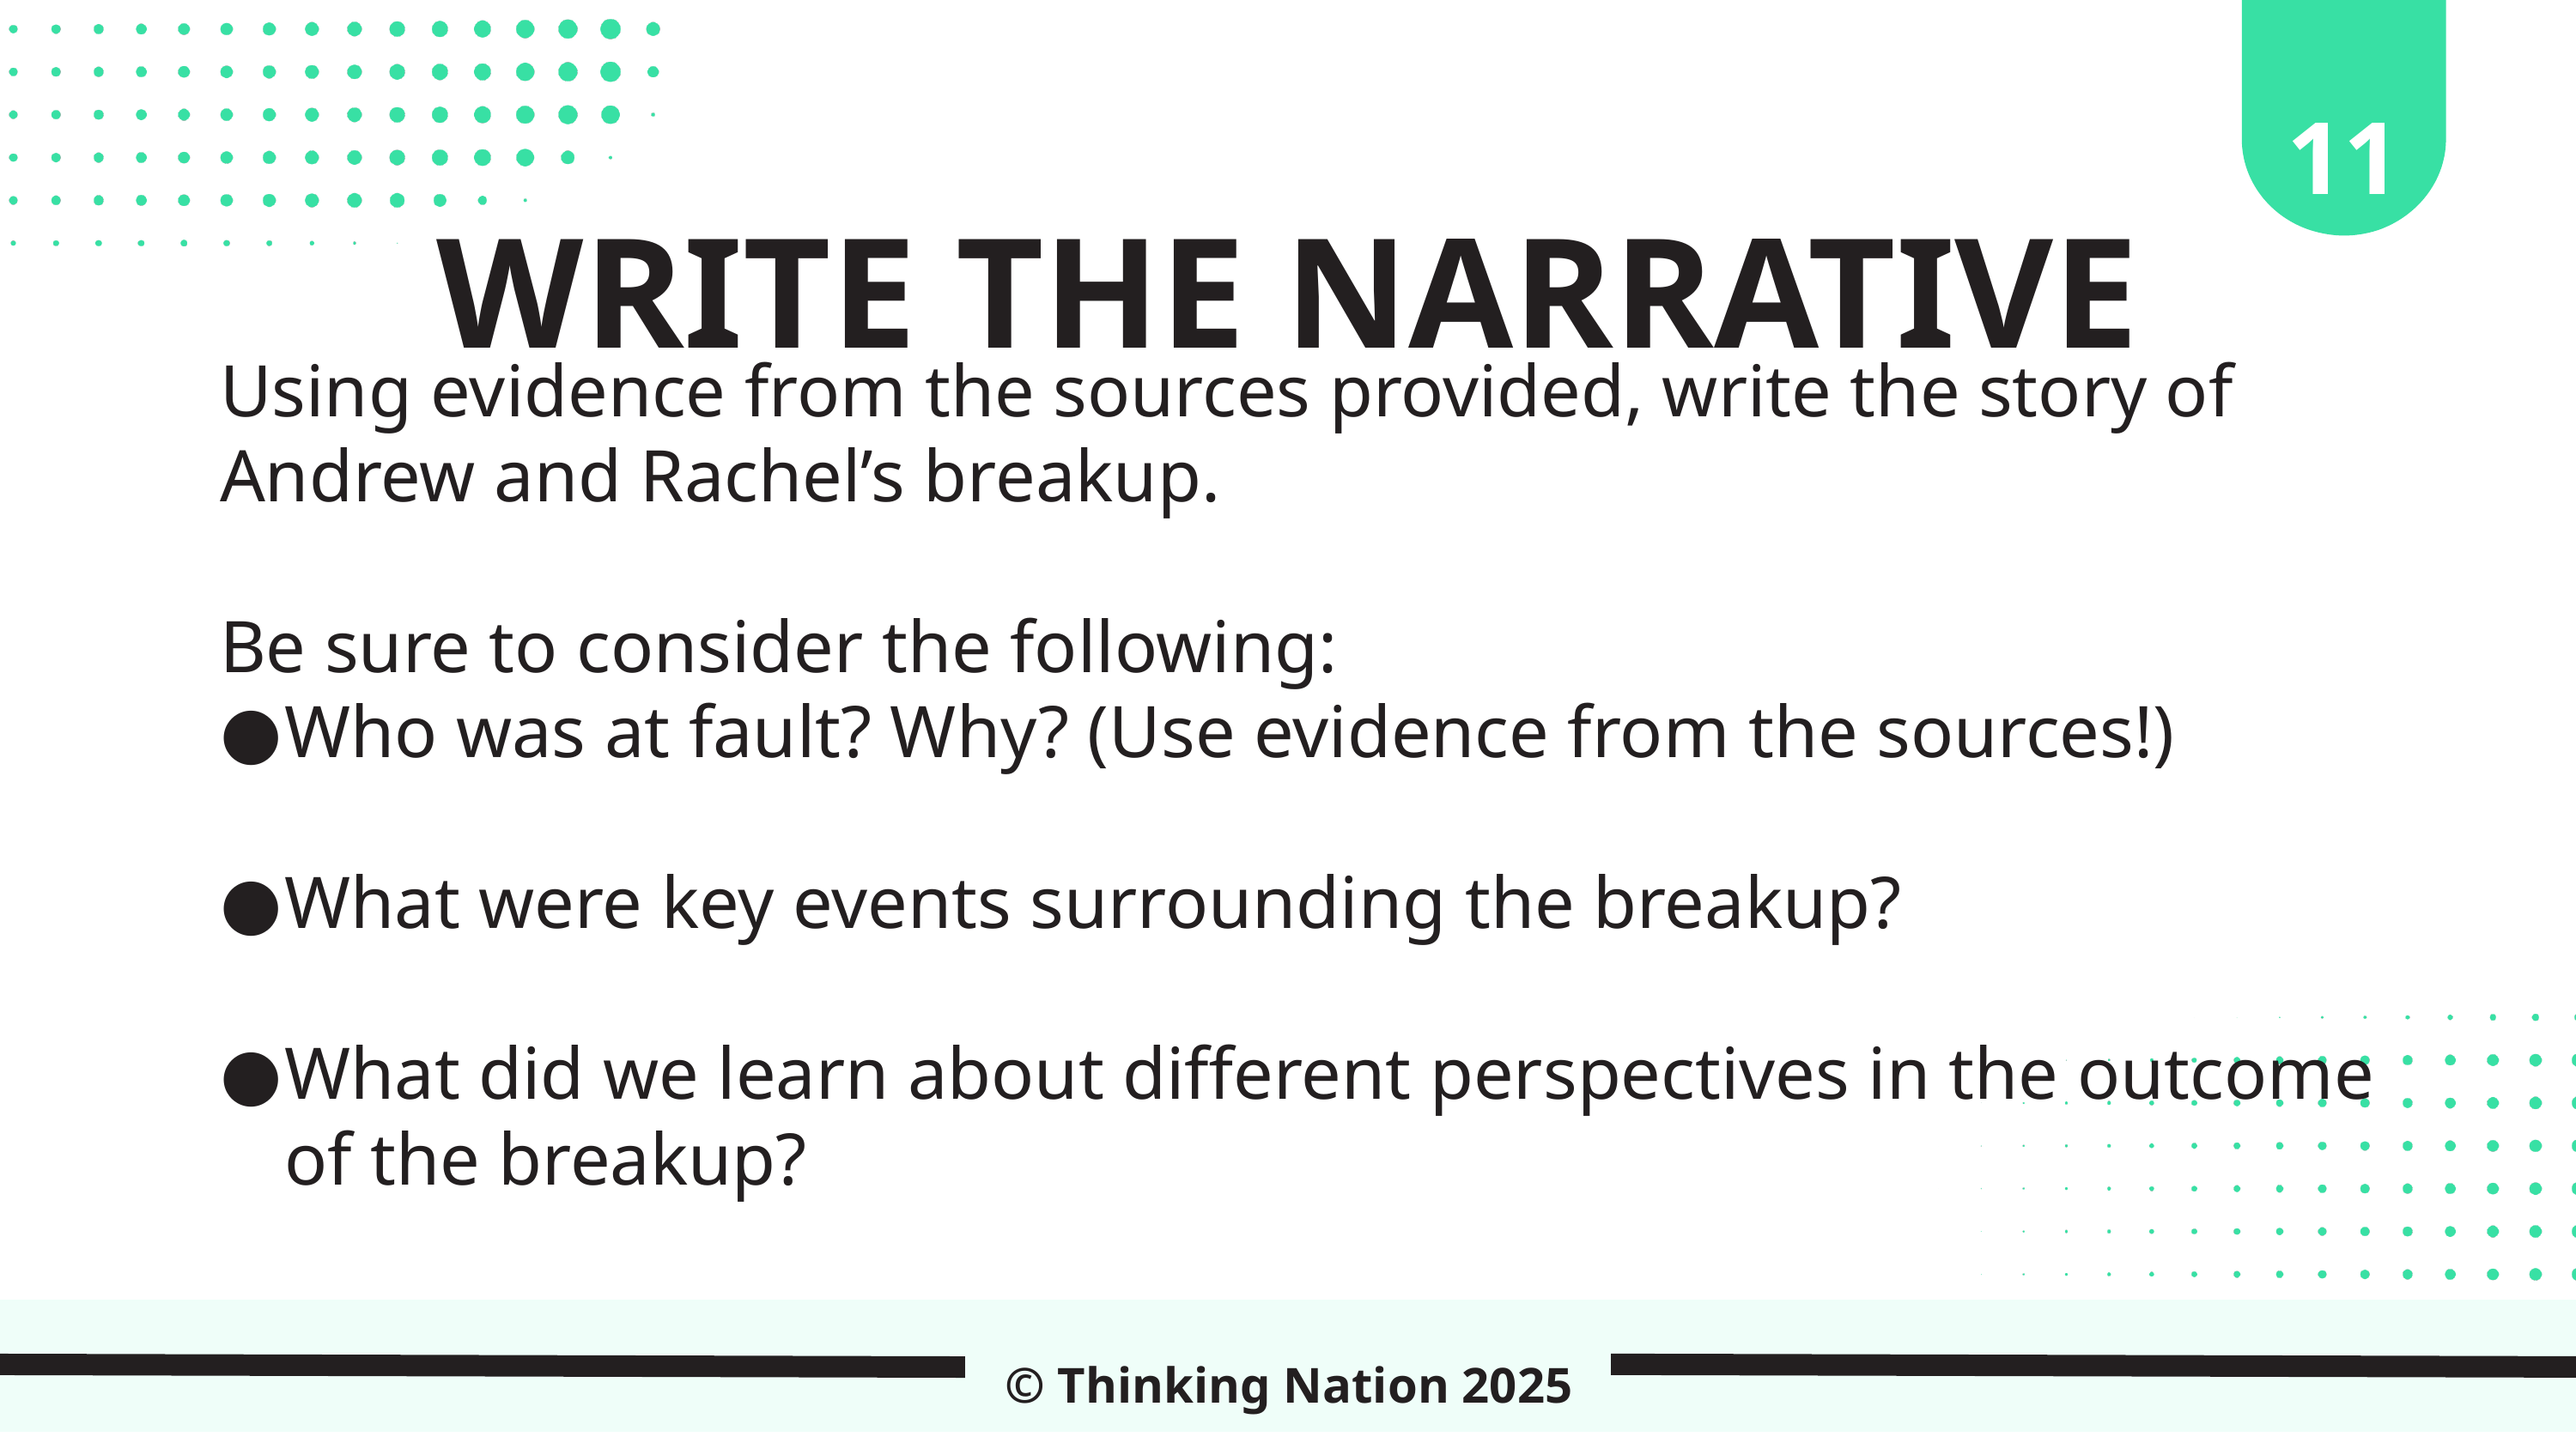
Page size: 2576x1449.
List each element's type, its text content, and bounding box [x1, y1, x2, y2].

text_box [2233, 0, 2455, 236]
text_box [1938, 1013, 2576, 1299]
text_box WRITE THE NARRATIVE [359, 123, 2216, 379]
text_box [0, 1299, 2576, 1433]
text_box Using evidence from the sources provided, write the story of Andrew and Rachel’s breakup. Be sure to consider the following: Who was at fault? Why? (Use evidence from the sources!) What were key events surrounding the breakup? What did we learn about different perspectives in the outcome of the breakup? [220, 345, 2378, 1199]
text_box [0, 0, 660, 246]
